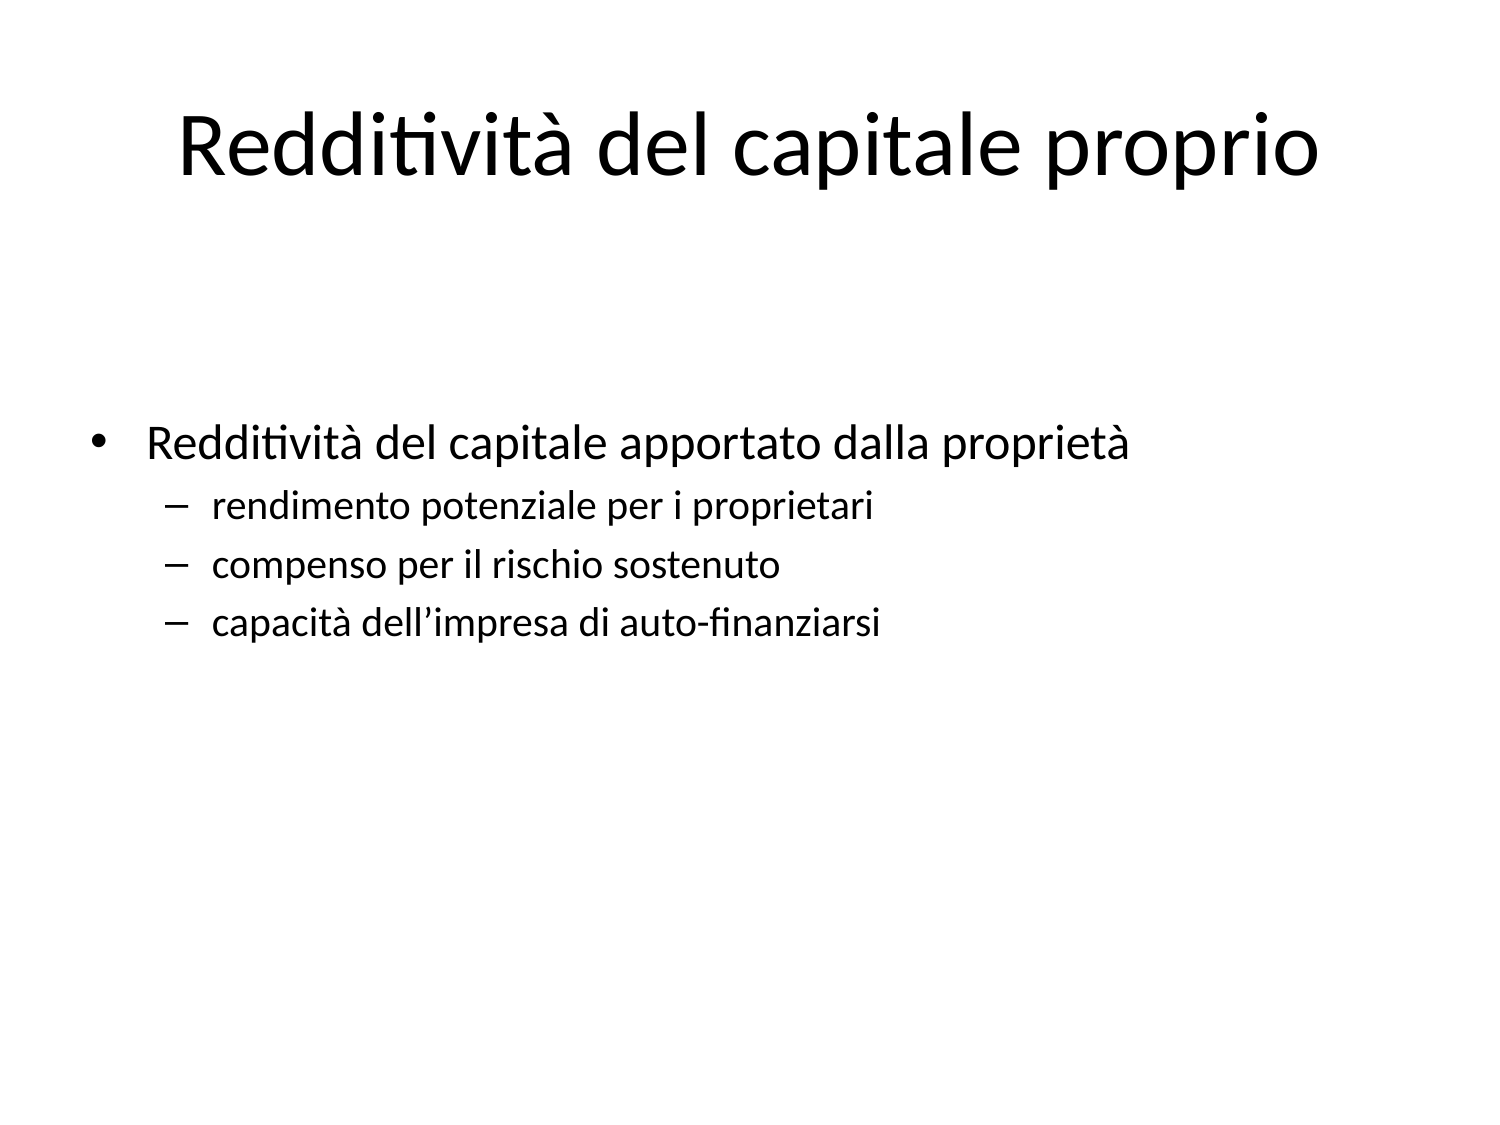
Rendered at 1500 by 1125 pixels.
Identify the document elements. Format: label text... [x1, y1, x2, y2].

title Redditività del capitale proprio [75, 45, 1425, 233]
